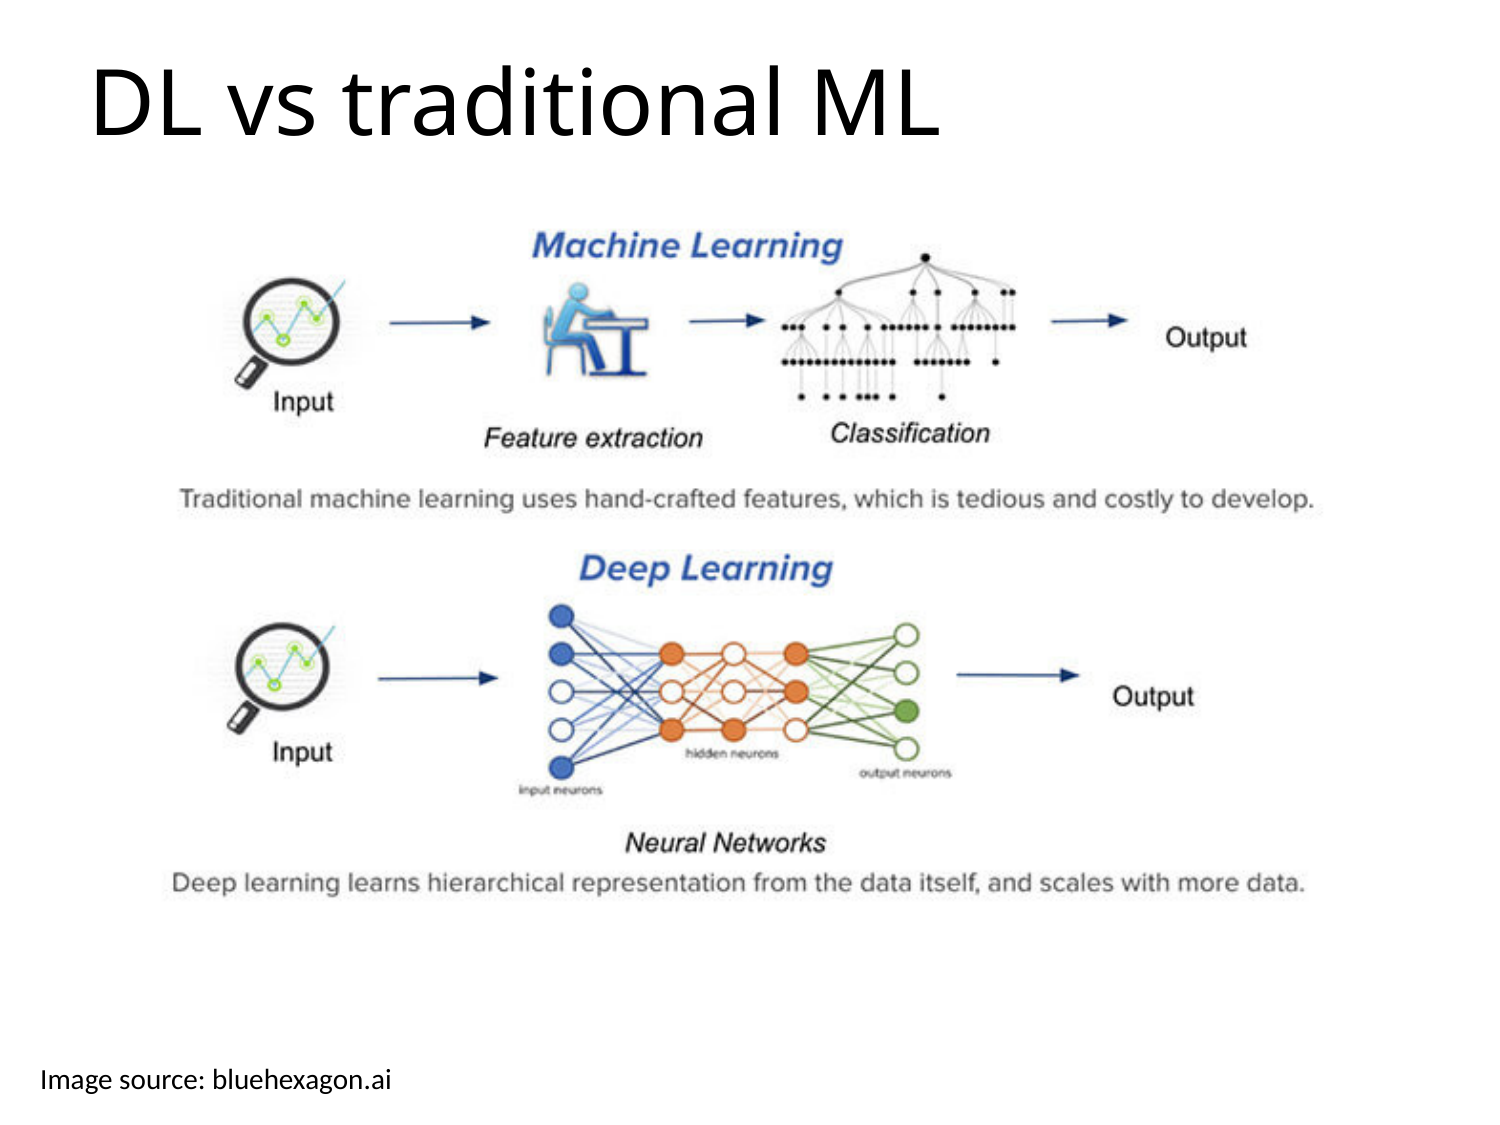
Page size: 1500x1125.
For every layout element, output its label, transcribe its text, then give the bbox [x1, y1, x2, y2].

picture [25, 213, 1457, 930]
title DL vs traditional ML [73, 45, 1486, 167]
text_box Image source: bluehexagon.ai [25, 1053, 409, 1103]
